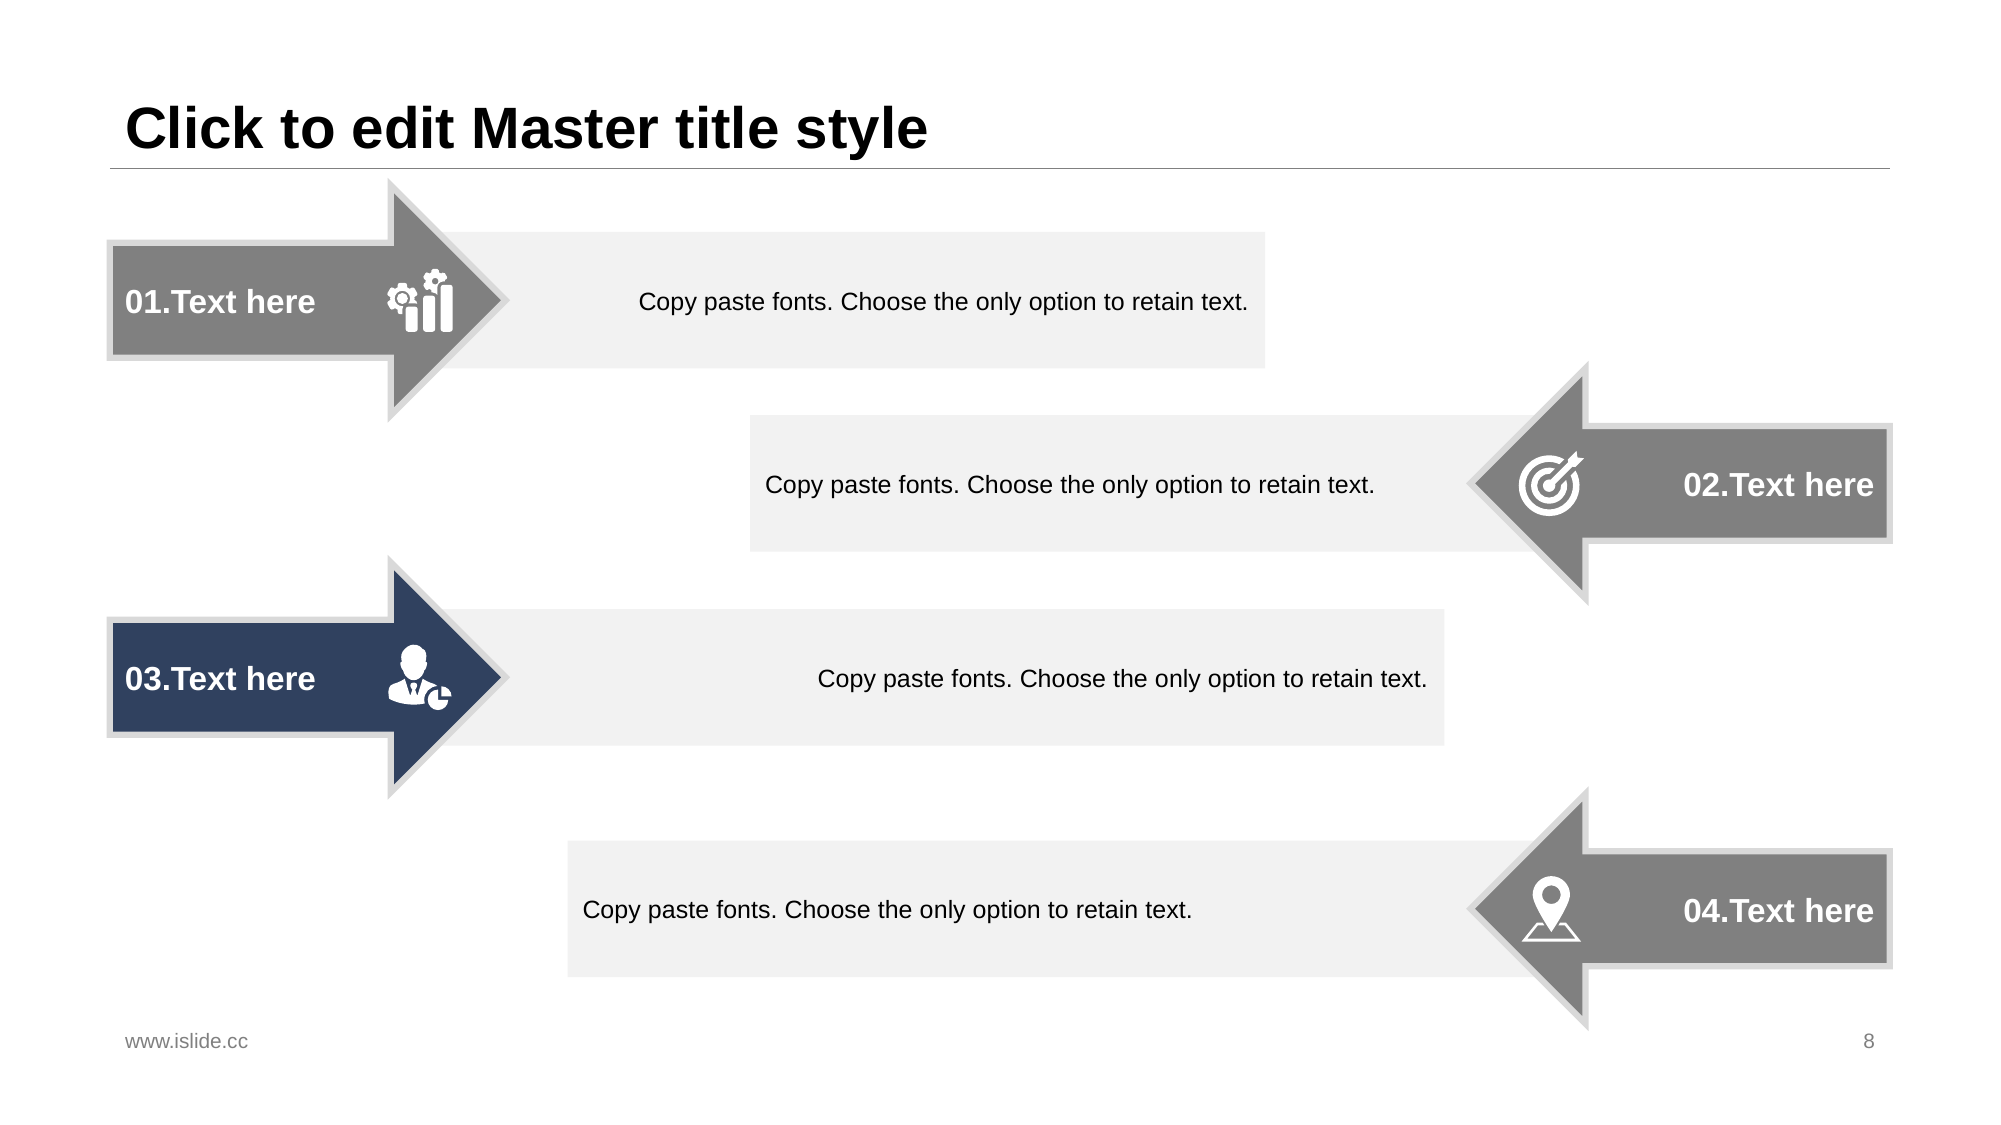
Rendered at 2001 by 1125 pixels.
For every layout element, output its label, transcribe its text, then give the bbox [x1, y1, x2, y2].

footer www.islide.cc [109, 1024, 790, 1058]
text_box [109, 185, 1890, 1024]
slide_number 8 [1412, 1024, 1890, 1058]
title Click to edit Master title style [109, 0, 1890, 169]
